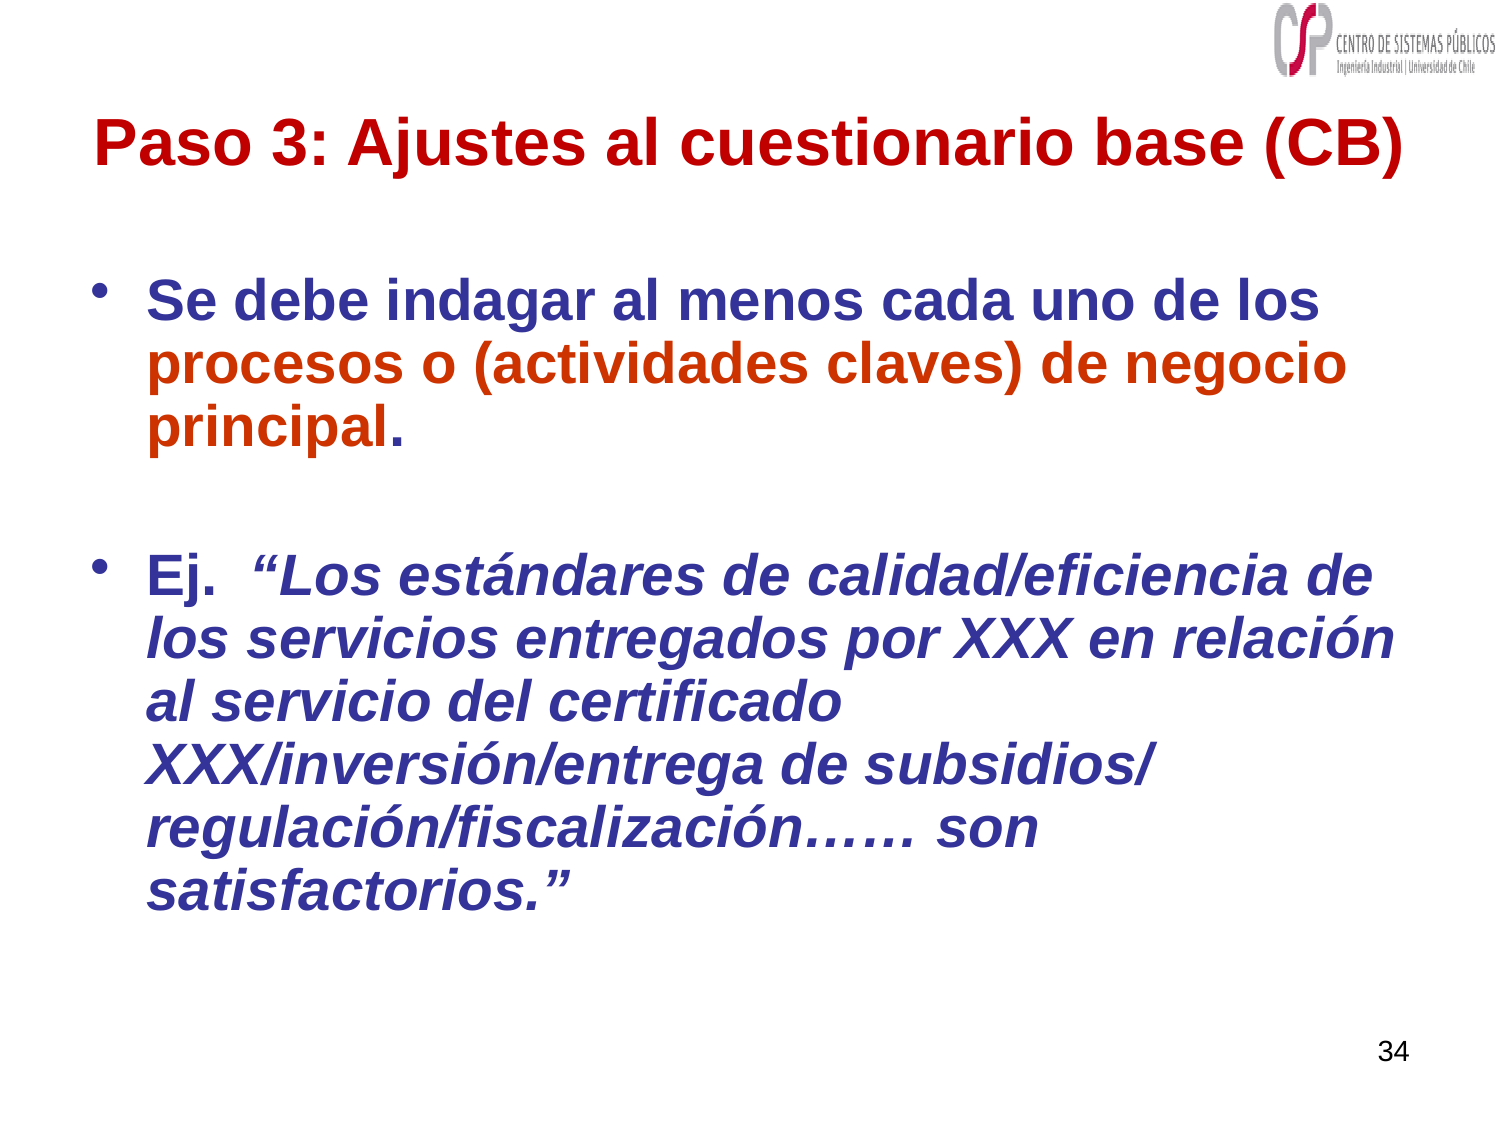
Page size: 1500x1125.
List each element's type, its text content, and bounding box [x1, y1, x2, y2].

picture [1269, 0, 1500, 82]
list Se debe indagar al menos cada uno de los procesos o (actividades claves) de negocio principal. Ej. “Los estándares de calidad/eficiencia de los servicios entregados por XXX en relación al servicio del certificado XXX/inversión/entrega de subsidios/ regulación/fiscalización…… son satisfactorios.” [74, 262, 1426, 1006]
title Paso 3: Ajustes al cuestionario base (CB) [74, 44, 1426, 233]
slide_number 34 [1074, 1024, 1426, 1103]
